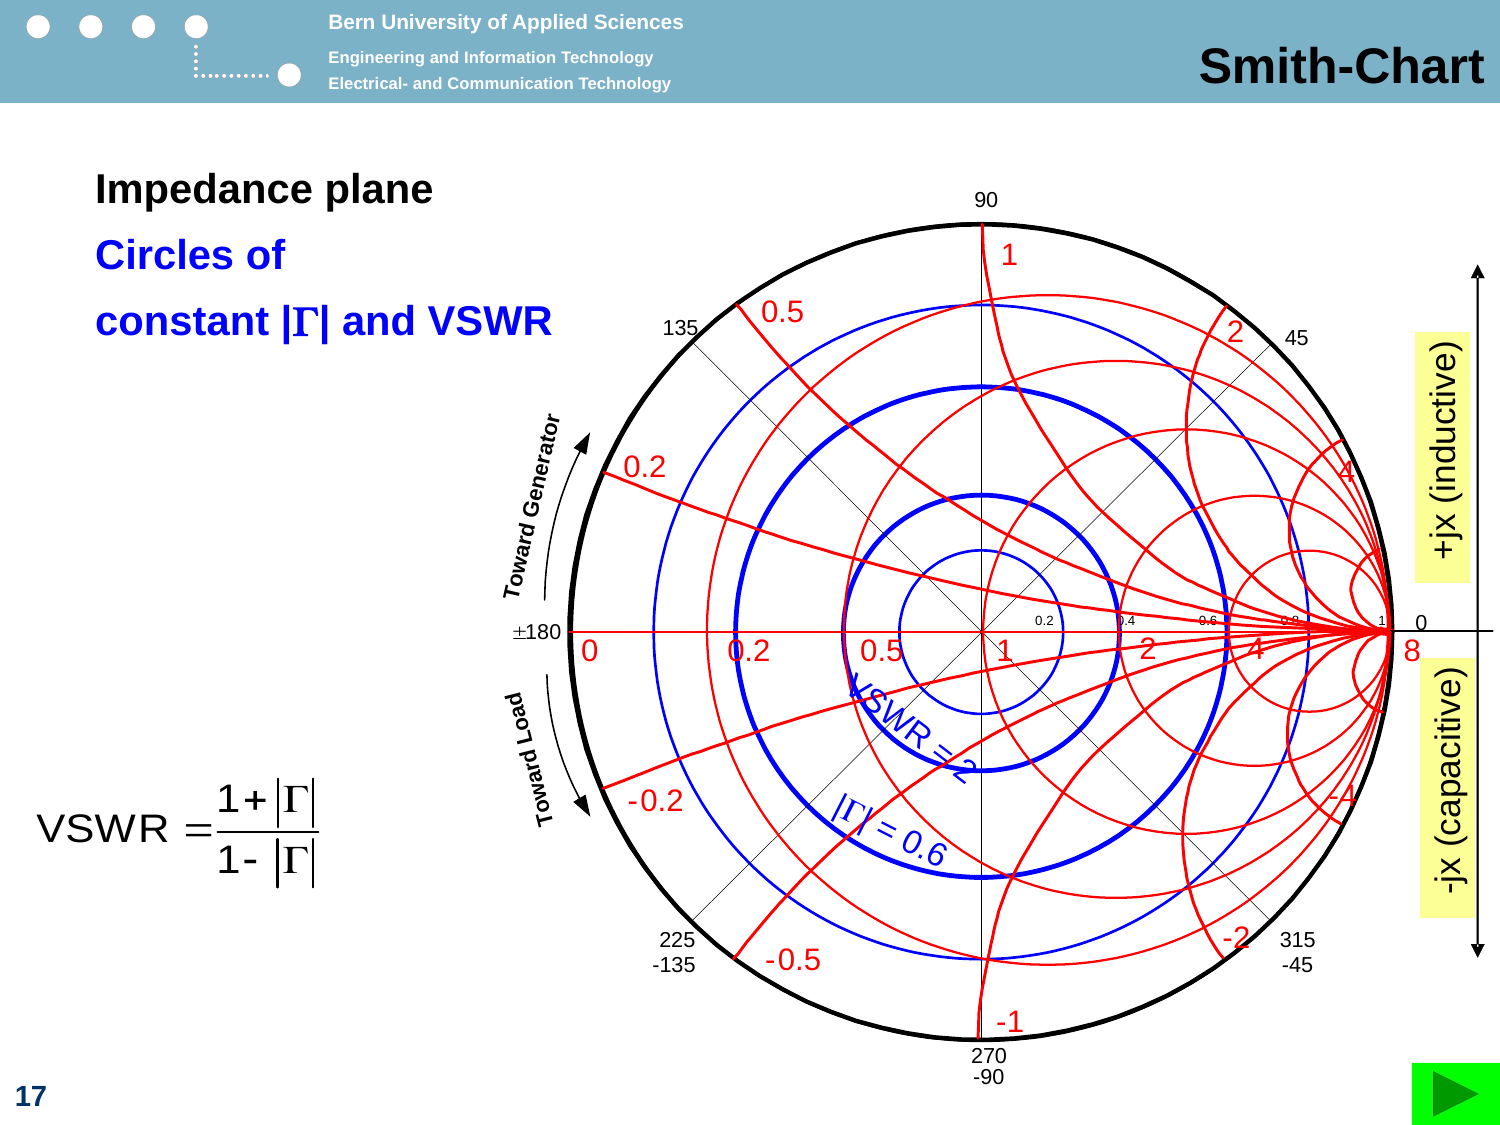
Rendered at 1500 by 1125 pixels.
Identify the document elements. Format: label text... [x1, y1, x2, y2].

text_box Impedance plane Circles of constant || and VSWR [80, 160, 487, 352]
picture [0, 0, 1500, 103]
title Smith-Chart [643, 0, 1500, 102]
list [492, 151, 1500, 1125]
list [28, 768, 328, 896]
